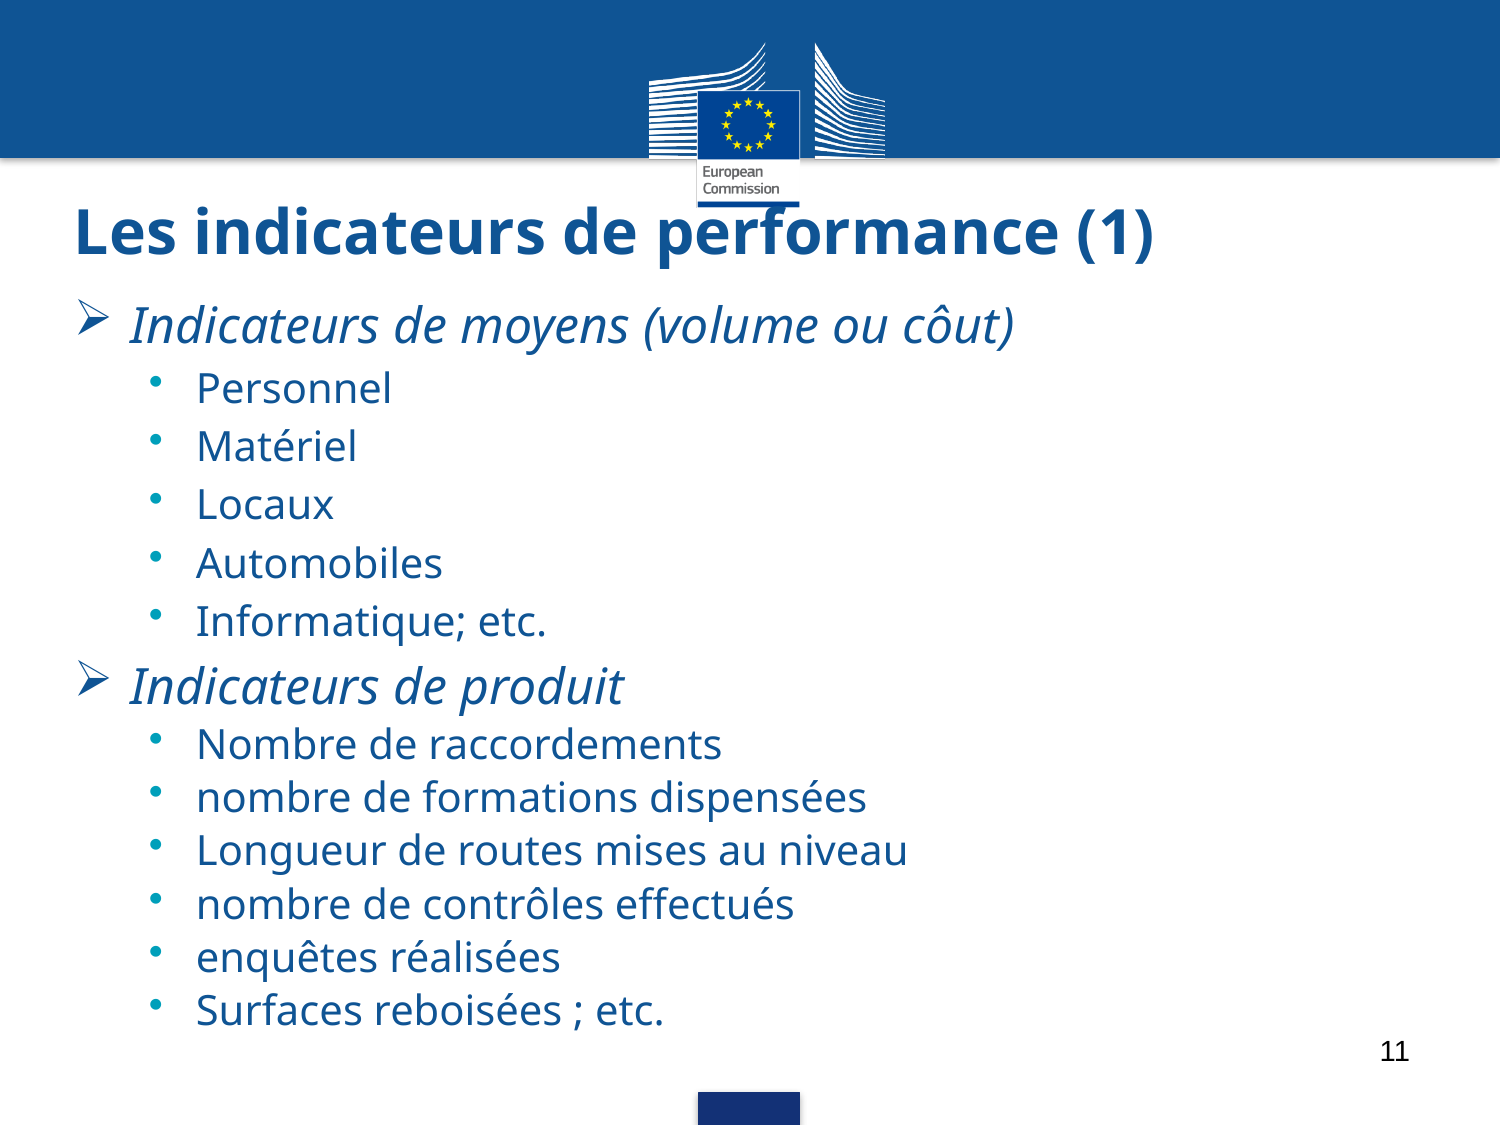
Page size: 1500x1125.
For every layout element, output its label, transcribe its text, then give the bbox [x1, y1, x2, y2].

slide_number 11 [1074, 1024, 1426, 1103]
title Les indicateurs de performance (1) [58, 181, 1410, 277]
picture [649, 42, 885, 181]
list Indicateurs de moyens (volume ou côut) Personnel Matériel Locaux Automobiles Informatique; etc. Indicateurs de produit Nombre de raccordements nombre de formations dispensées Longueur de routes mises au niveau nombre de contrôles effectués enquêtes réalisées Surfaces reboisées ; etc. [58, 285, 1410, 1007]
